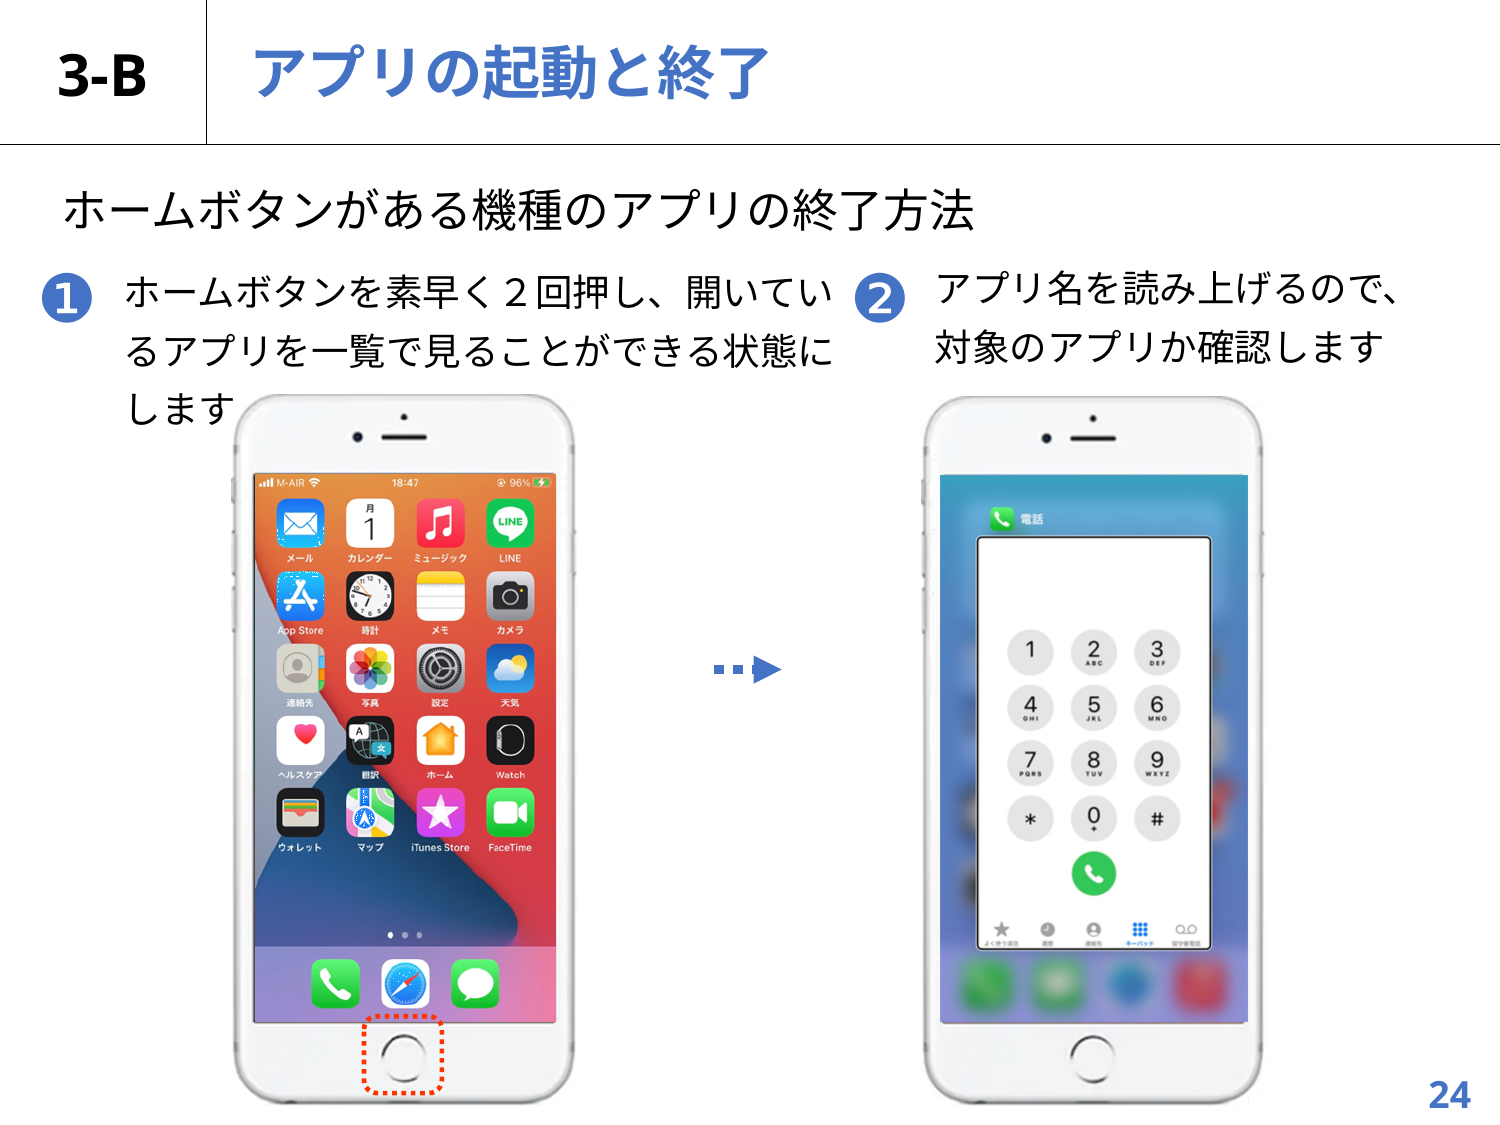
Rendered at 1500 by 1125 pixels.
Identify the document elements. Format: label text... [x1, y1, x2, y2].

text_box 24 [1399, 1063, 1500, 1123]
text_box アプリの起動と終了 [230, 24, 1459, 119]
title 3-B [0, 0, 207, 147]
picture [231, 394, 578, 1106]
text_box アプリ名を読み上げるので、 対象のアプリか確認します [919, 244, 1485, 376]
text_box ホームボタンがある機種のアプリの終了方法 [46, 180, 1422, 274]
text_box ❷ [835, 274, 919, 343]
picture [921, 396, 1267, 1107]
text_box ホームボタンを素早く２回押し、開いているアプリを一覧で見ることができる状態にします [108, 274, 873, 439]
text_box ❶ [22, 248, 100, 343]
